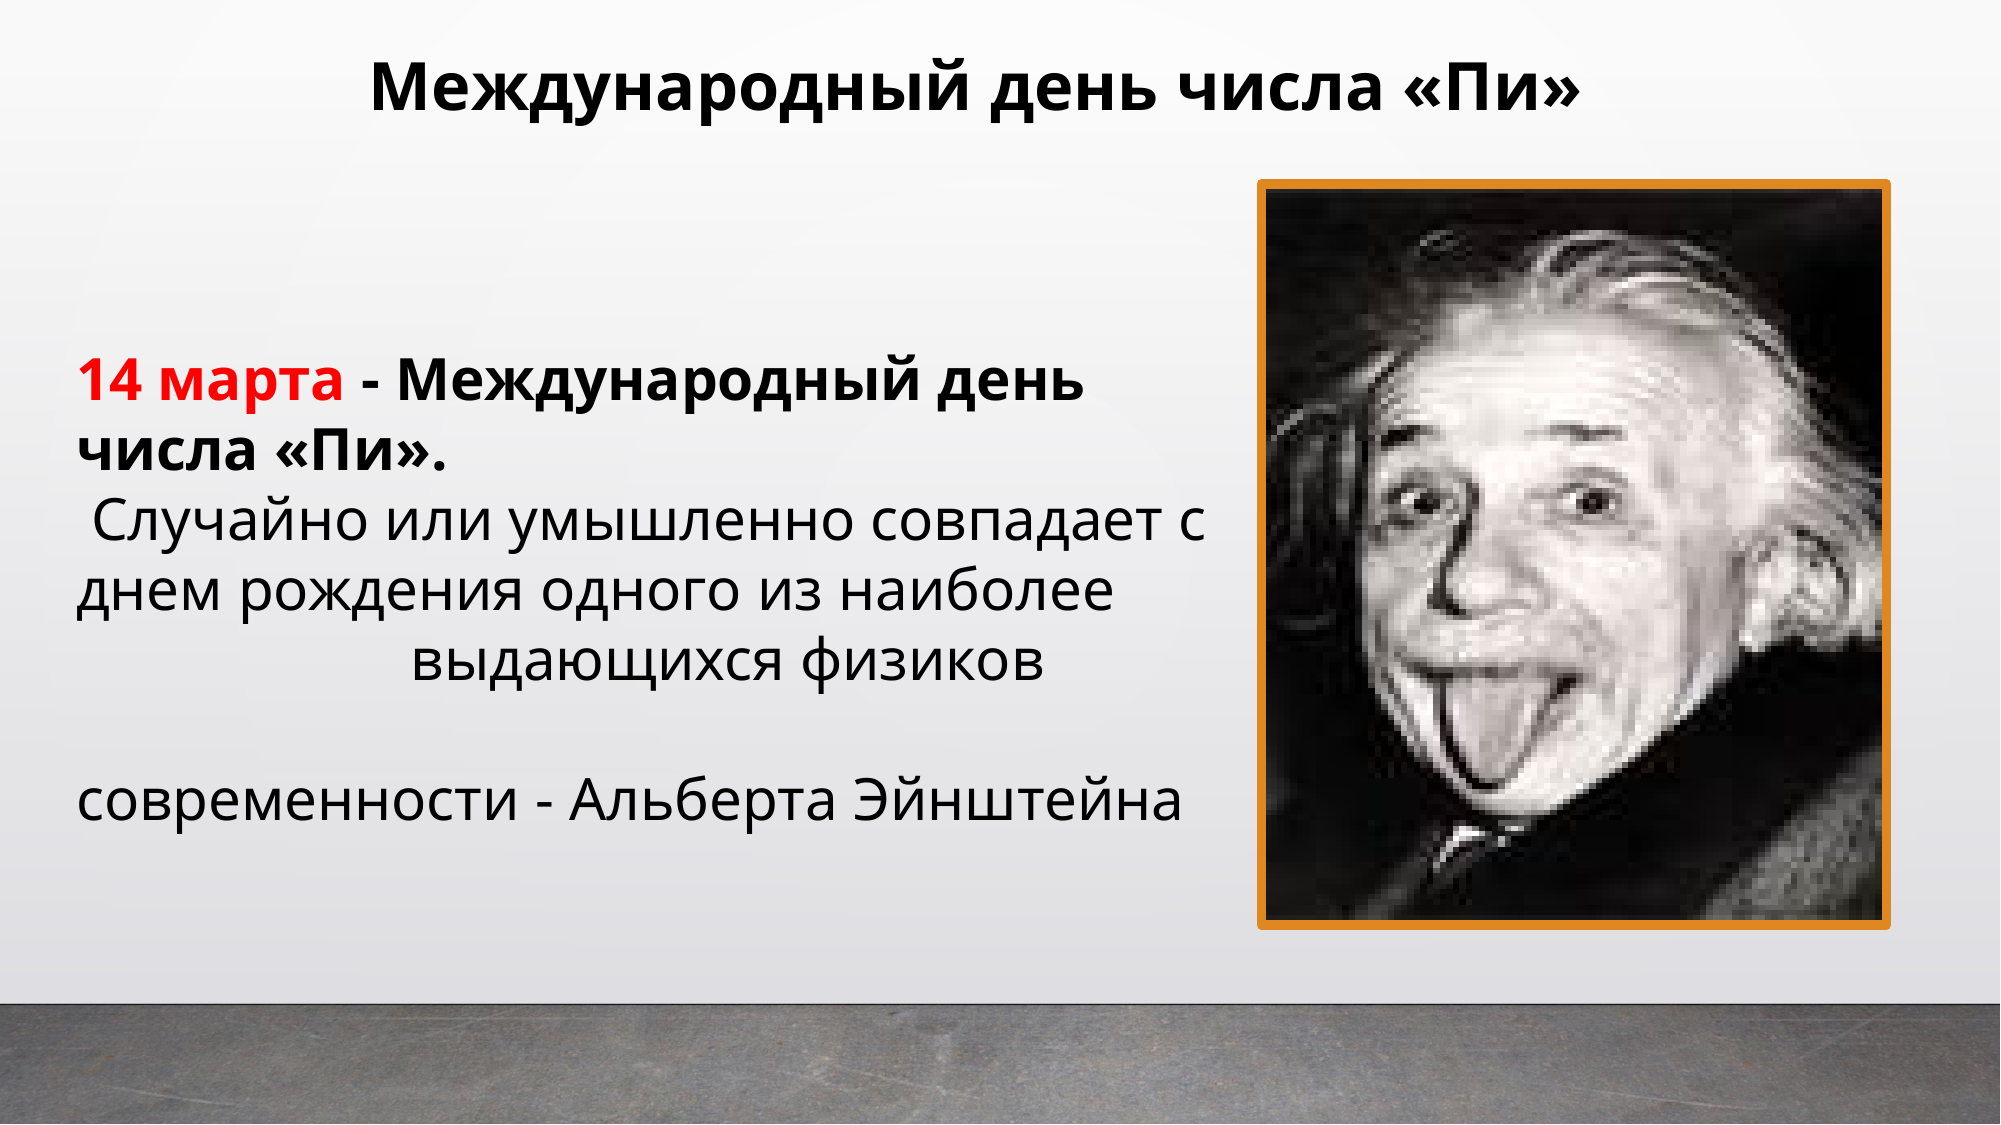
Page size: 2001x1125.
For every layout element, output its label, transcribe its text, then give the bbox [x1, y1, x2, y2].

picture [0, 1004, 2000, 1124]
picture [1265, 188, 1882, 921]
text_box Международный день числа «Пи» [354, 36, 1598, 132]
text_box 14 марта - Международный день числа «Пи». Случайно или умышленно совпадает с днем рождения одного из наиболее выдающихся физиков современности - Альберта Эйнштейна [61, 334, 1225, 840]
